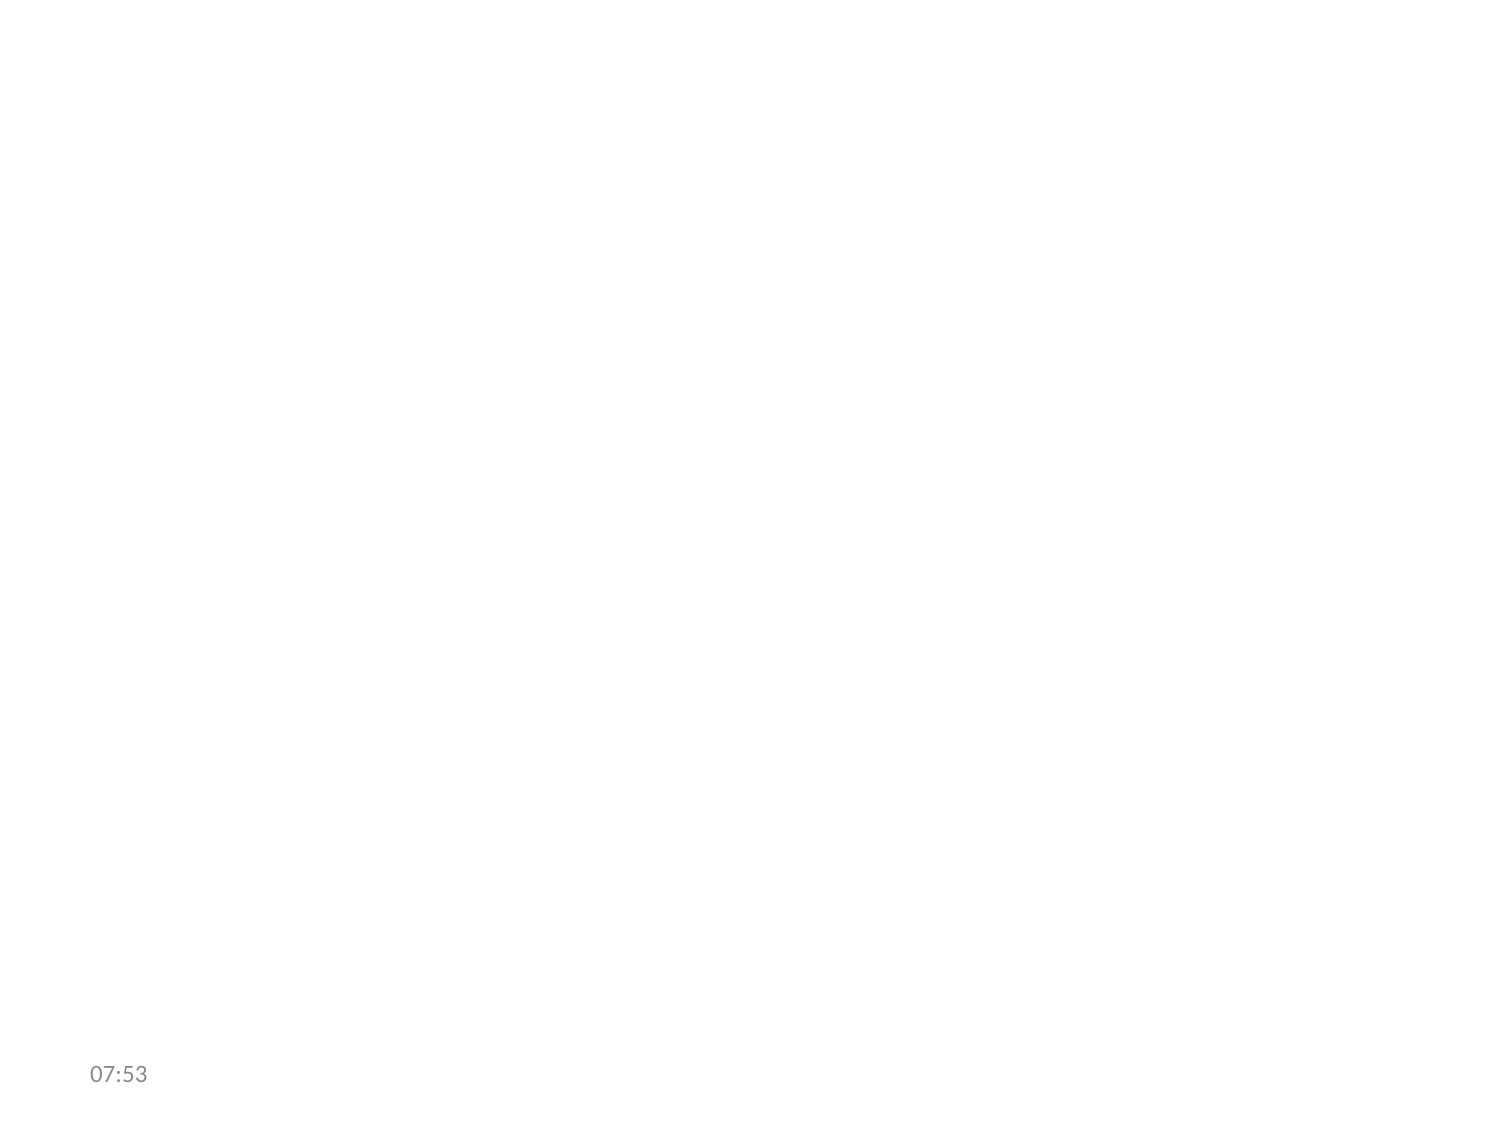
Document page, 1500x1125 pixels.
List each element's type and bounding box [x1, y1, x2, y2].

slide_number [75, 1042, 425, 1103]
